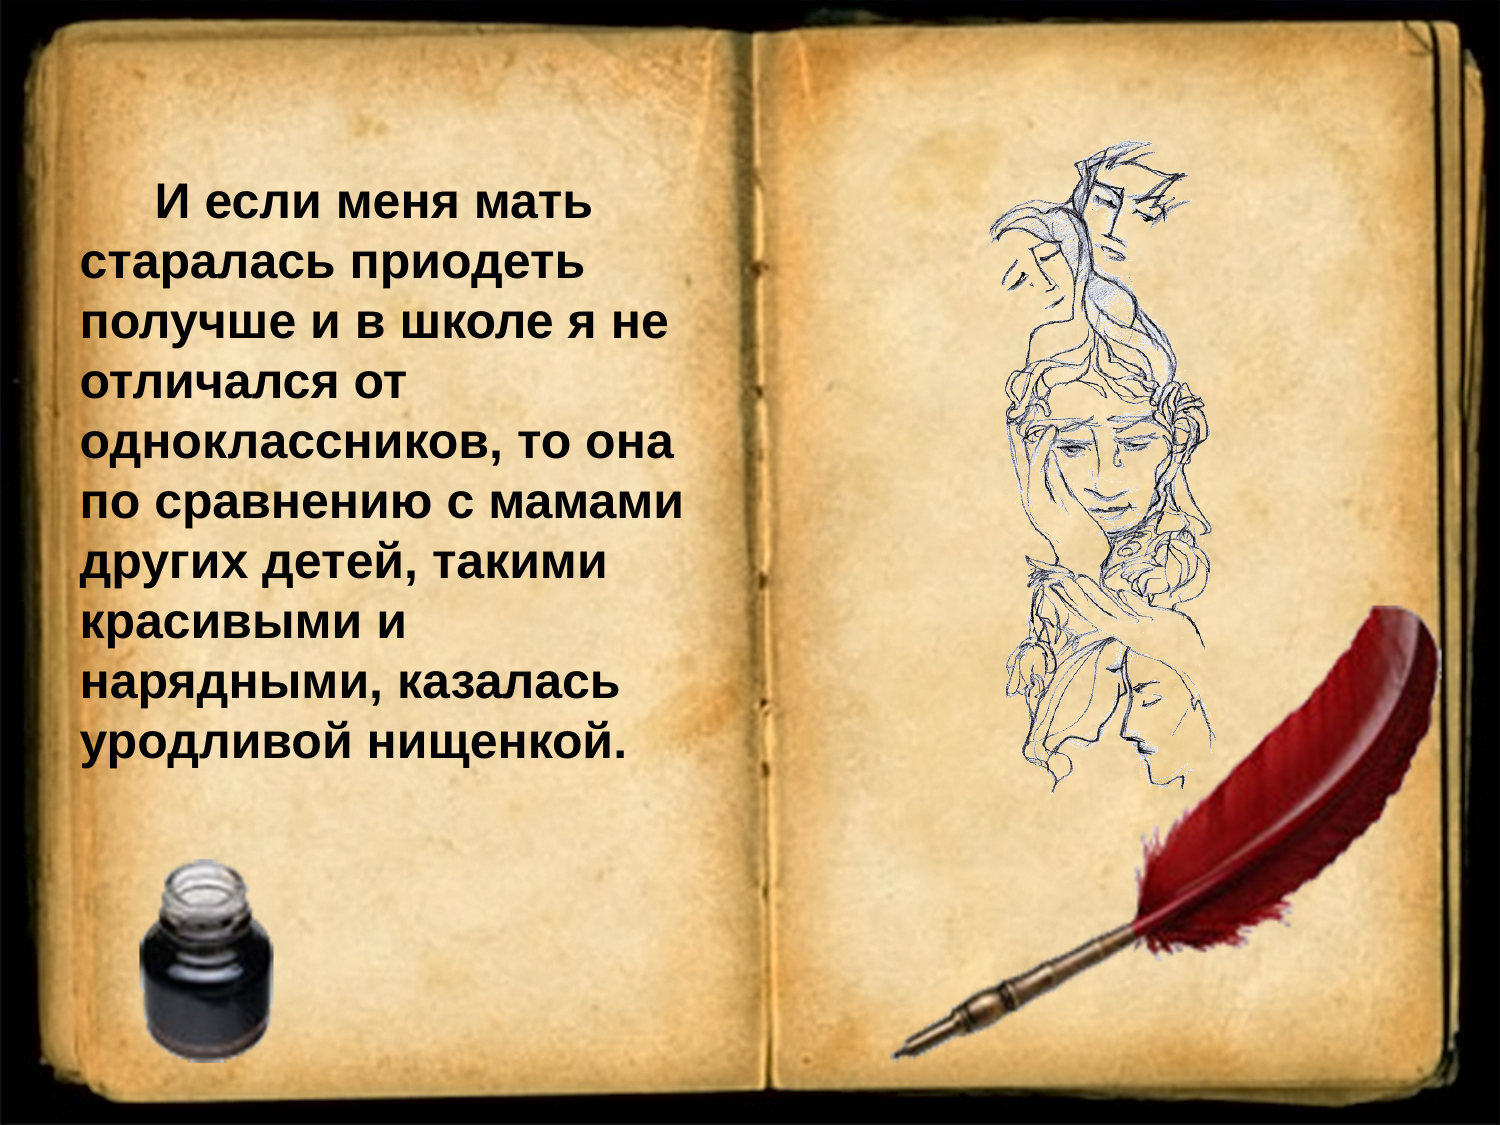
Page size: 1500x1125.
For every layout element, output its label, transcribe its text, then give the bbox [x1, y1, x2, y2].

picture [0, 0, 1500, 1125]
text_box И если меня мать старалась приодеть получше и в школе я не отличался от одноклассников, то она по сравнению с мамами других детей, такими красивыми и нарядными, казалась уродливой нищенкой. [64, 160, 727, 776]
